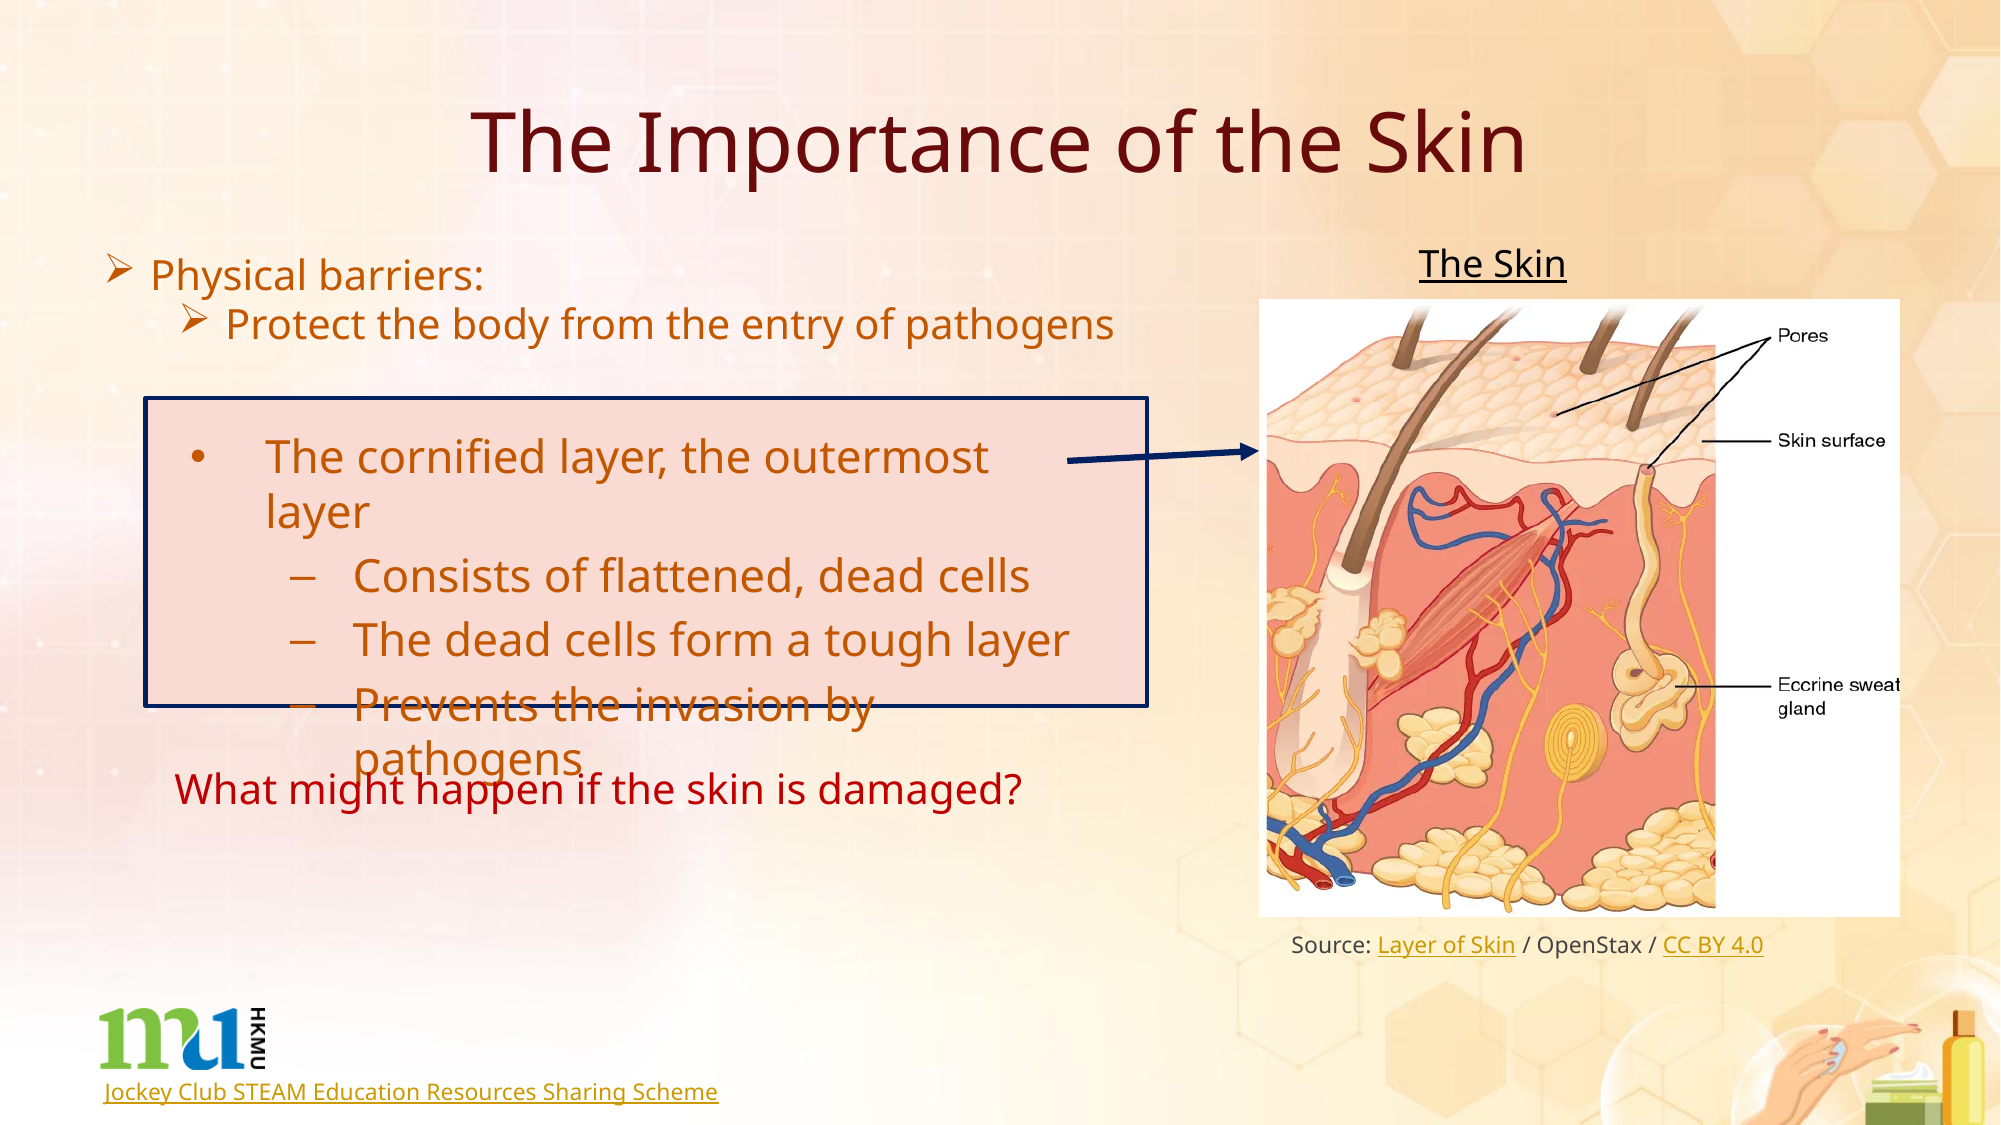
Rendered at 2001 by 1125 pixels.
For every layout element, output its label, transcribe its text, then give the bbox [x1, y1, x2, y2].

text_box Source: Layer of Skin / OpenStax / CC BY 4.0 [1276, 923, 1900, 970]
text_box Physical barriers: Protect the body from the entry of pathogens [88, 240, 1130, 356]
text_box What might happen if the skin is damaged? [159, 755, 1038, 821]
text_box [143, 396, 1149, 708]
picture [0, 0, 2001, 1125]
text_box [1067, 450, 1253, 462]
list The cornified layer, the outermost layer Consists of flattened, dead cells The dead cells form a tough layer Prevents the invasion by pathogens [170, 418, 1120, 1031]
title The Importance of the Skin [99, 45, 1900, 233]
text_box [1258, 232, 1901, 917]
